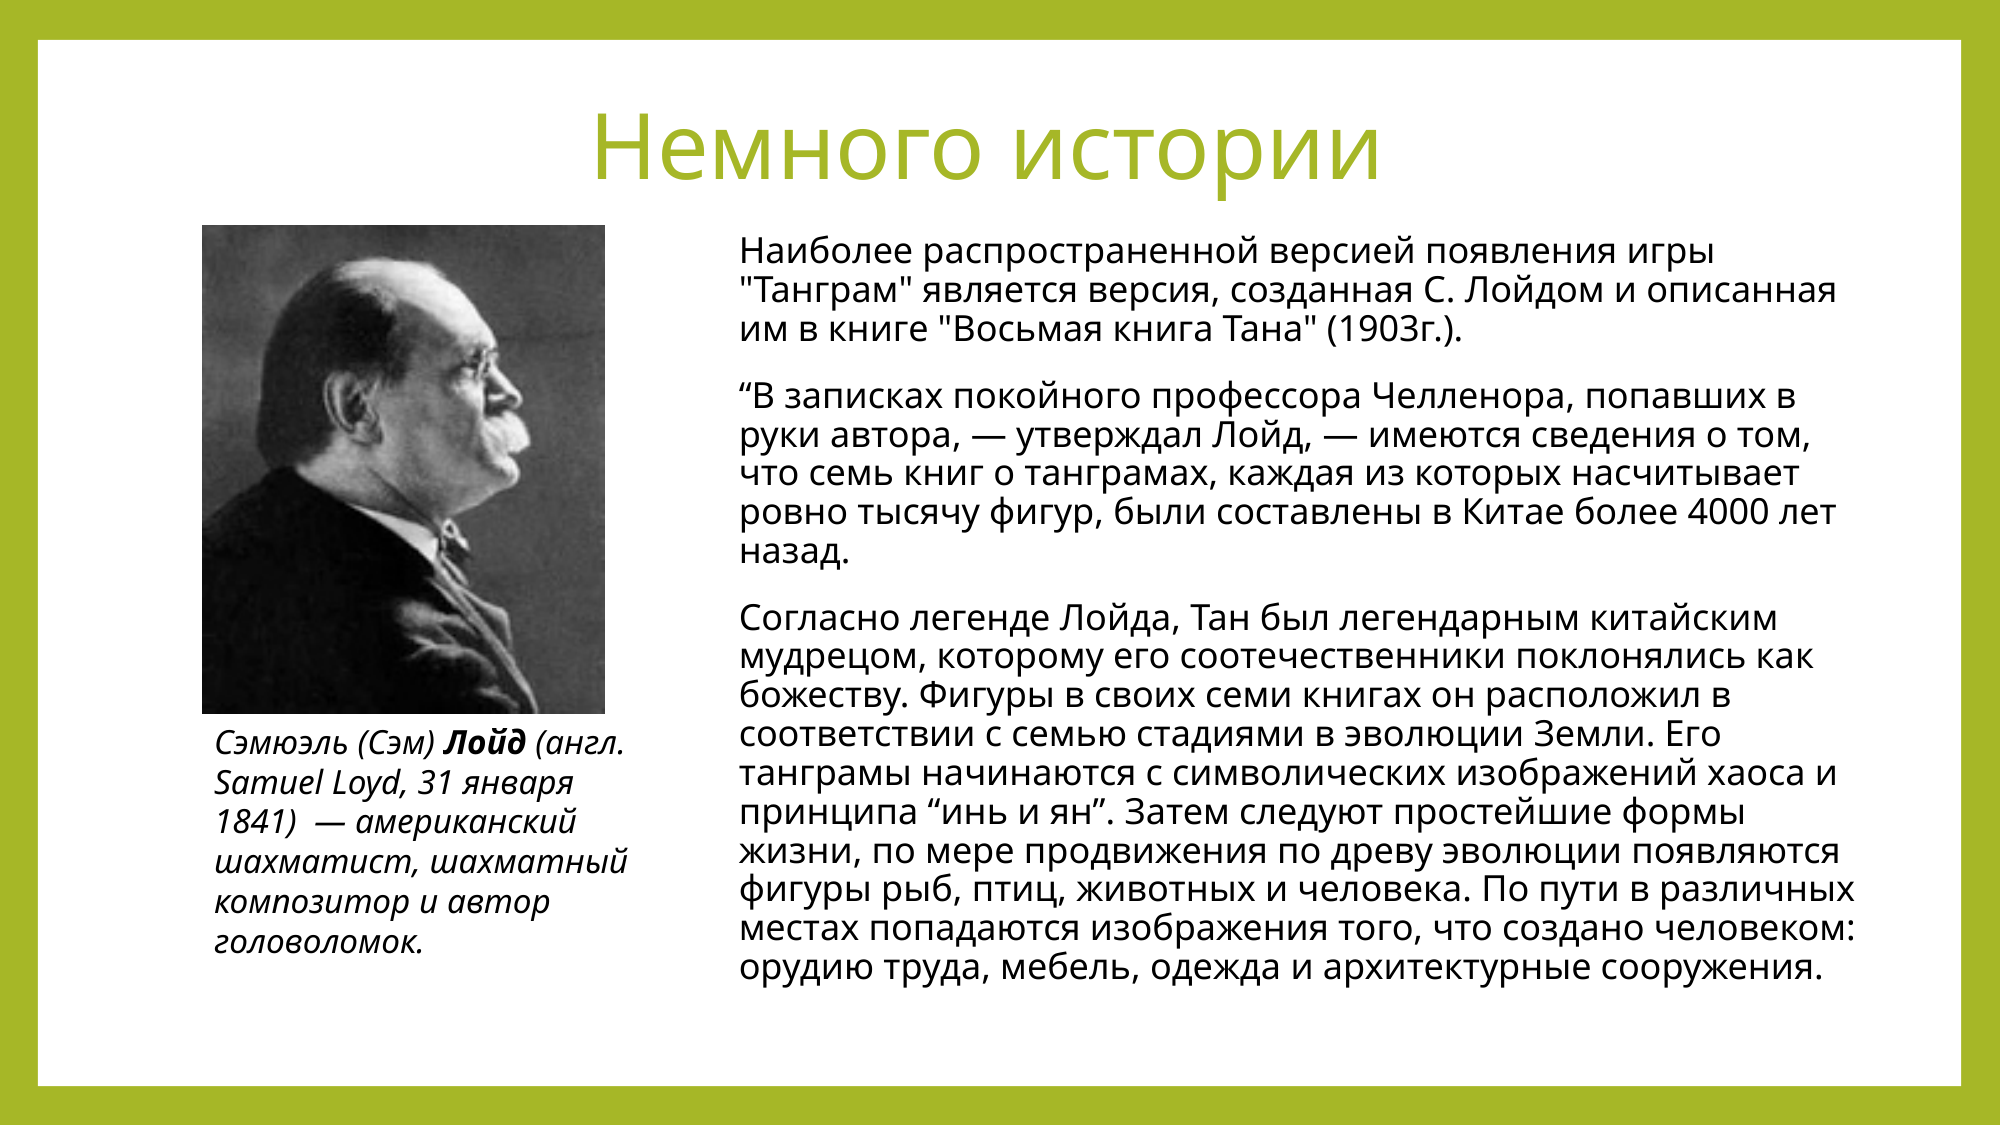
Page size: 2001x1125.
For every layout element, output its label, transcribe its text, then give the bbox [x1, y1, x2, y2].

list Наиболее распространенной версией появления игры "Танграм" является версия, созданная С. Лойдом и описанная им в книге "Восьмая книга Тана" (1903г.). “В записках покойного профессора Челленора, попавших в руки автора, — утверждал Лойд, — имеются сведения о том, что семь книг о танграмах, каждая из которых насчитывает ровно тысячу фигур, были составлены в Китае более 4000 лет назад. Согласно легенде Лойда, Тан был легендарным китайским мудрецом, которому его соотечественники поклонялись как божеству. Фигуры в своих семи книгах он расположил в соответствии с семью стадиями в эволюции Земли. Его танграмы начинаются с символических изображений хаоса и принципа “инь и ян”. Затем следуют простейшие формы жизни, по мере продвижения по древу эволюции появляются фигуры рыб, птиц, животных и человека. По пути в различных местах попадаются изображения того, что создано человеком: орудию труда, мебель, одежда и архитектурные сооружения. [716, 225, 1894, 998]
text_box Сэмюэль (Сэм) Лойд (англ. Samuel Loyd, 31 января 1841) — американский шахматист, шахматный композитор и автор головоломок. [199, 713, 648, 968]
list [202, 224, 605, 714]
title Немного истории [177, 38, 1798, 262]
